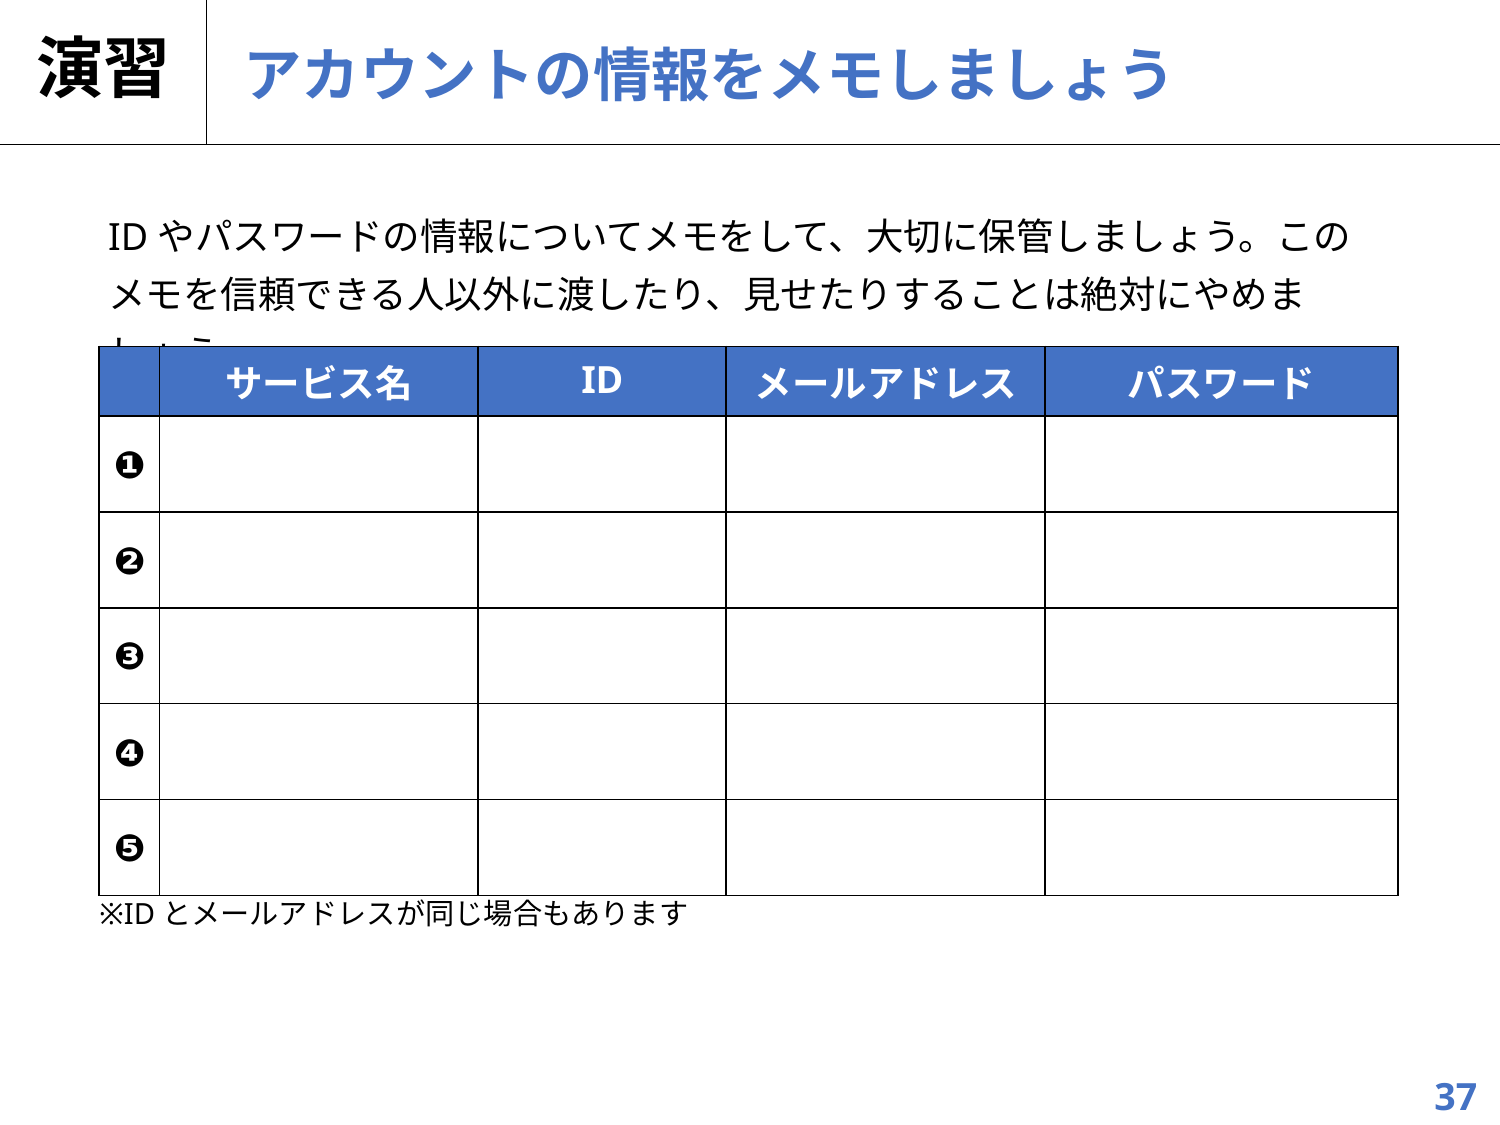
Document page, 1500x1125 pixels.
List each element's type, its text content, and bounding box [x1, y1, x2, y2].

table_cell [160, 417, 477, 511]
table_cell [160, 800, 477, 888]
table_header サービス名 [160, 347, 477, 415]
table_cell [727, 704, 1044, 799]
table_cell [479, 513, 725, 607]
table_cell [727, 800, 1044, 888]
table_cell [160, 609, 477, 703]
table_cell [1046, 800, 1397, 895]
table_header [100, 347, 159, 415]
table_cell [727, 513, 1044, 607]
table_cell ❷ [100, 513, 159, 607]
table_cell ❹ [100, 704, 159, 799]
table_cell [479, 800, 725, 888]
table_cell [1046, 704, 1397, 799]
table_cell [1046, 609, 1397, 703]
table_cell ❺ [100, 800, 159, 888]
table_cell [1046, 513, 1397, 607]
text_box ※IDとメールアドレスが同じ場合もあります [84, 888, 1396, 938]
text_box 演習 [21, 25, 229, 115]
table_cell [160, 704, 477, 799]
title アカウントの情報をメモしましょう [228, 0, 1472, 116]
table_cell [727, 417, 1044, 511]
table_cell ❸ [100, 609, 159, 703]
table_header メールアドレス [727, 347, 1044, 415]
list IDやパスワードの情報についてメモをして、大切に保管しましょう。このメモを信頼できる人以外に渡したり、見せたりすることは絶対にやめましょう。 [93, 191, 1387, 888]
text_box 37 [1411, 1065, 1500, 1125]
table_cell [160, 513, 477, 607]
table_cell [479, 609, 725, 703]
table_header ID [479, 347, 725, 415]
table_cell [727, 609, 1044, 703]
table_cell ❶ [100, 417, 159, 511]
table_header パスワード [1046, 347, 1397, 415]
table_cell [1046, 417, 1397, 511]
table_cell [479, 704, 725, 799]
table_cell [479, 417, 725, 511]
